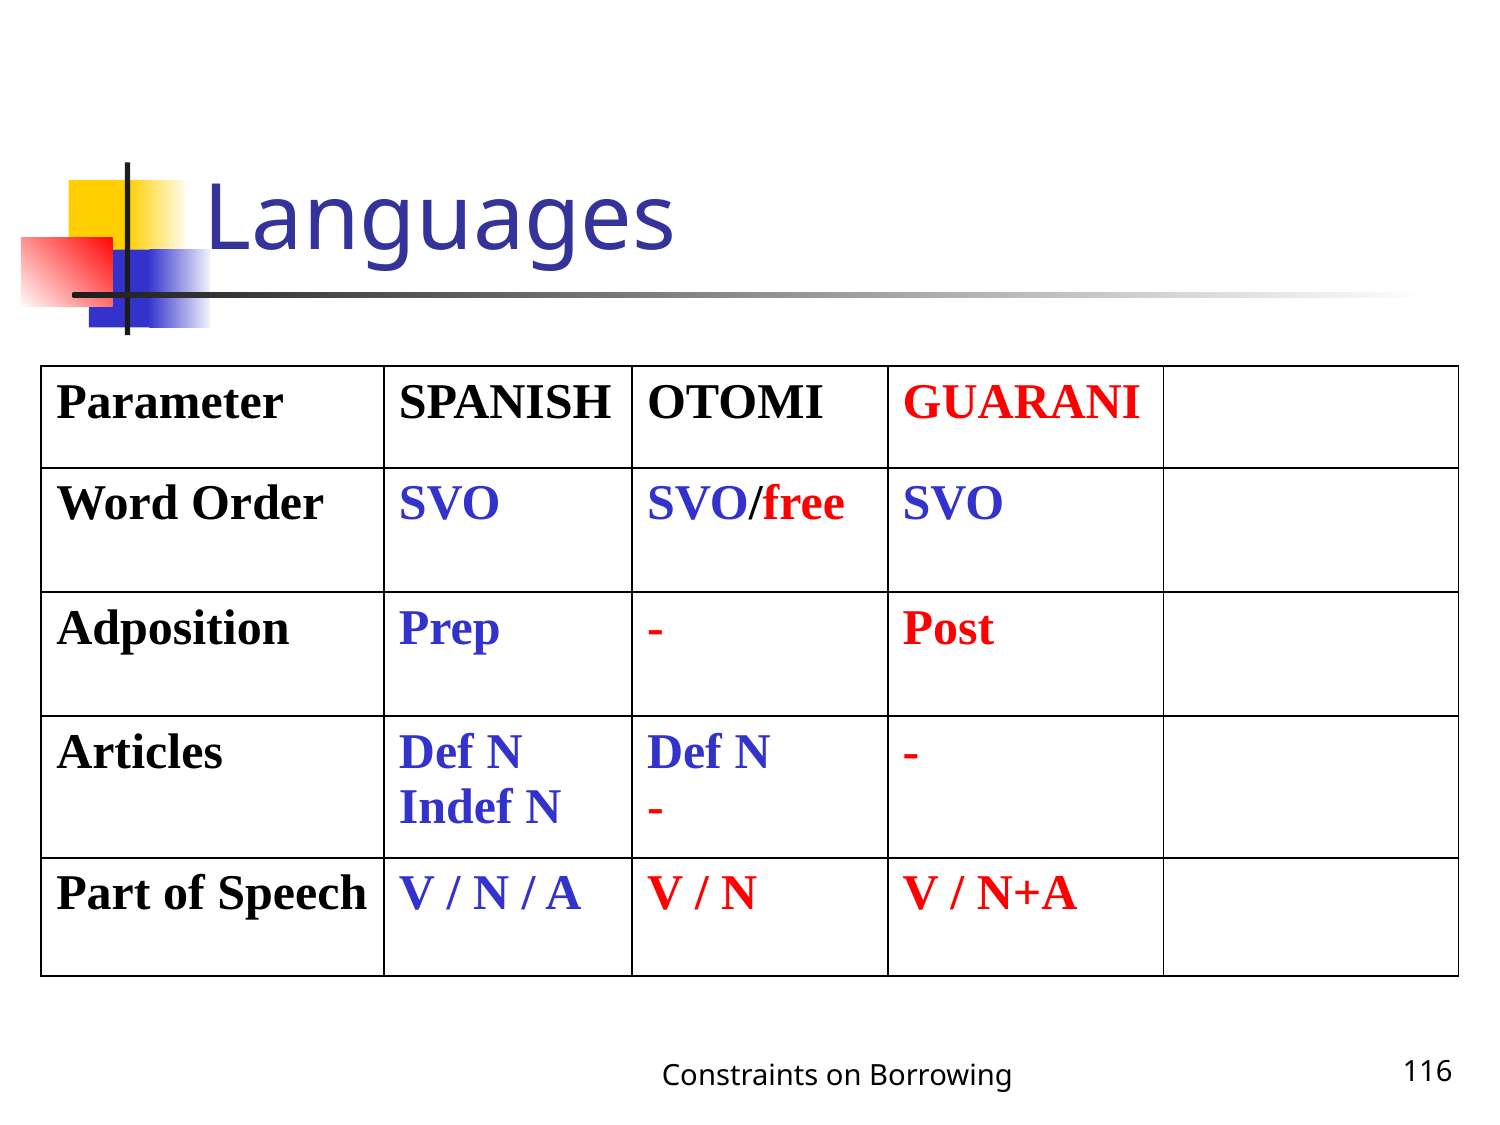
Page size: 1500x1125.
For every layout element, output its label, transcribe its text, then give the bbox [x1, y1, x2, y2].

table_cell Part of Speech [42, 859, 383, 975]
table_cell Articles [42, 717, 383, 857]
table_cell V / N / A [385, 859, 631, 975]
title Languages [188, 34, 1468, 276]
table_header Parameter [42, 367, 383, 467]
table_header [1164, 367, 1458, 467]
table_header GUARANI [889, 367, 1163, 467]
table_cell SVO [889, 469, 1163, 591]
table_header OTOMI [633, 367, 887, 467]
footer Constraints on Borrowing [599, 1023, 1076, 1100]
table_cell SVO/free [633, 469, 887, 591]
table_cell SVO [385, 469, 631, 591]
slide_number 116 [1154, 1023, 1468, 1100]
table_cell [1164, 859, 1458, 975]
table_cell - [633, 593, 887, 715]
table_cell - [889, 717, 1163, 857]
table_cell V / N [633, 859, 887, 975]
table_cell Prep [385, 593, 631, 715]
table_cell V / N+A [889, 859, 1163, 975]
table_cell [1164, 593, 1458, 715]
table_header SPANISH [385, 367, 631, 467]
table_cell Word Order [42, 469, 383, 591]
table_cell [1164, 469, 1458, 591]
table_cell Adposition [42, 593, 383, 715]
table_cell Def N - [633, 717, 887, 857]
table_cell [1164, 717, 1458, 857]
table_cell Def N Indef N [385, 717, 631, 857]
table_cell Post [889, 593, 1163, 715]
